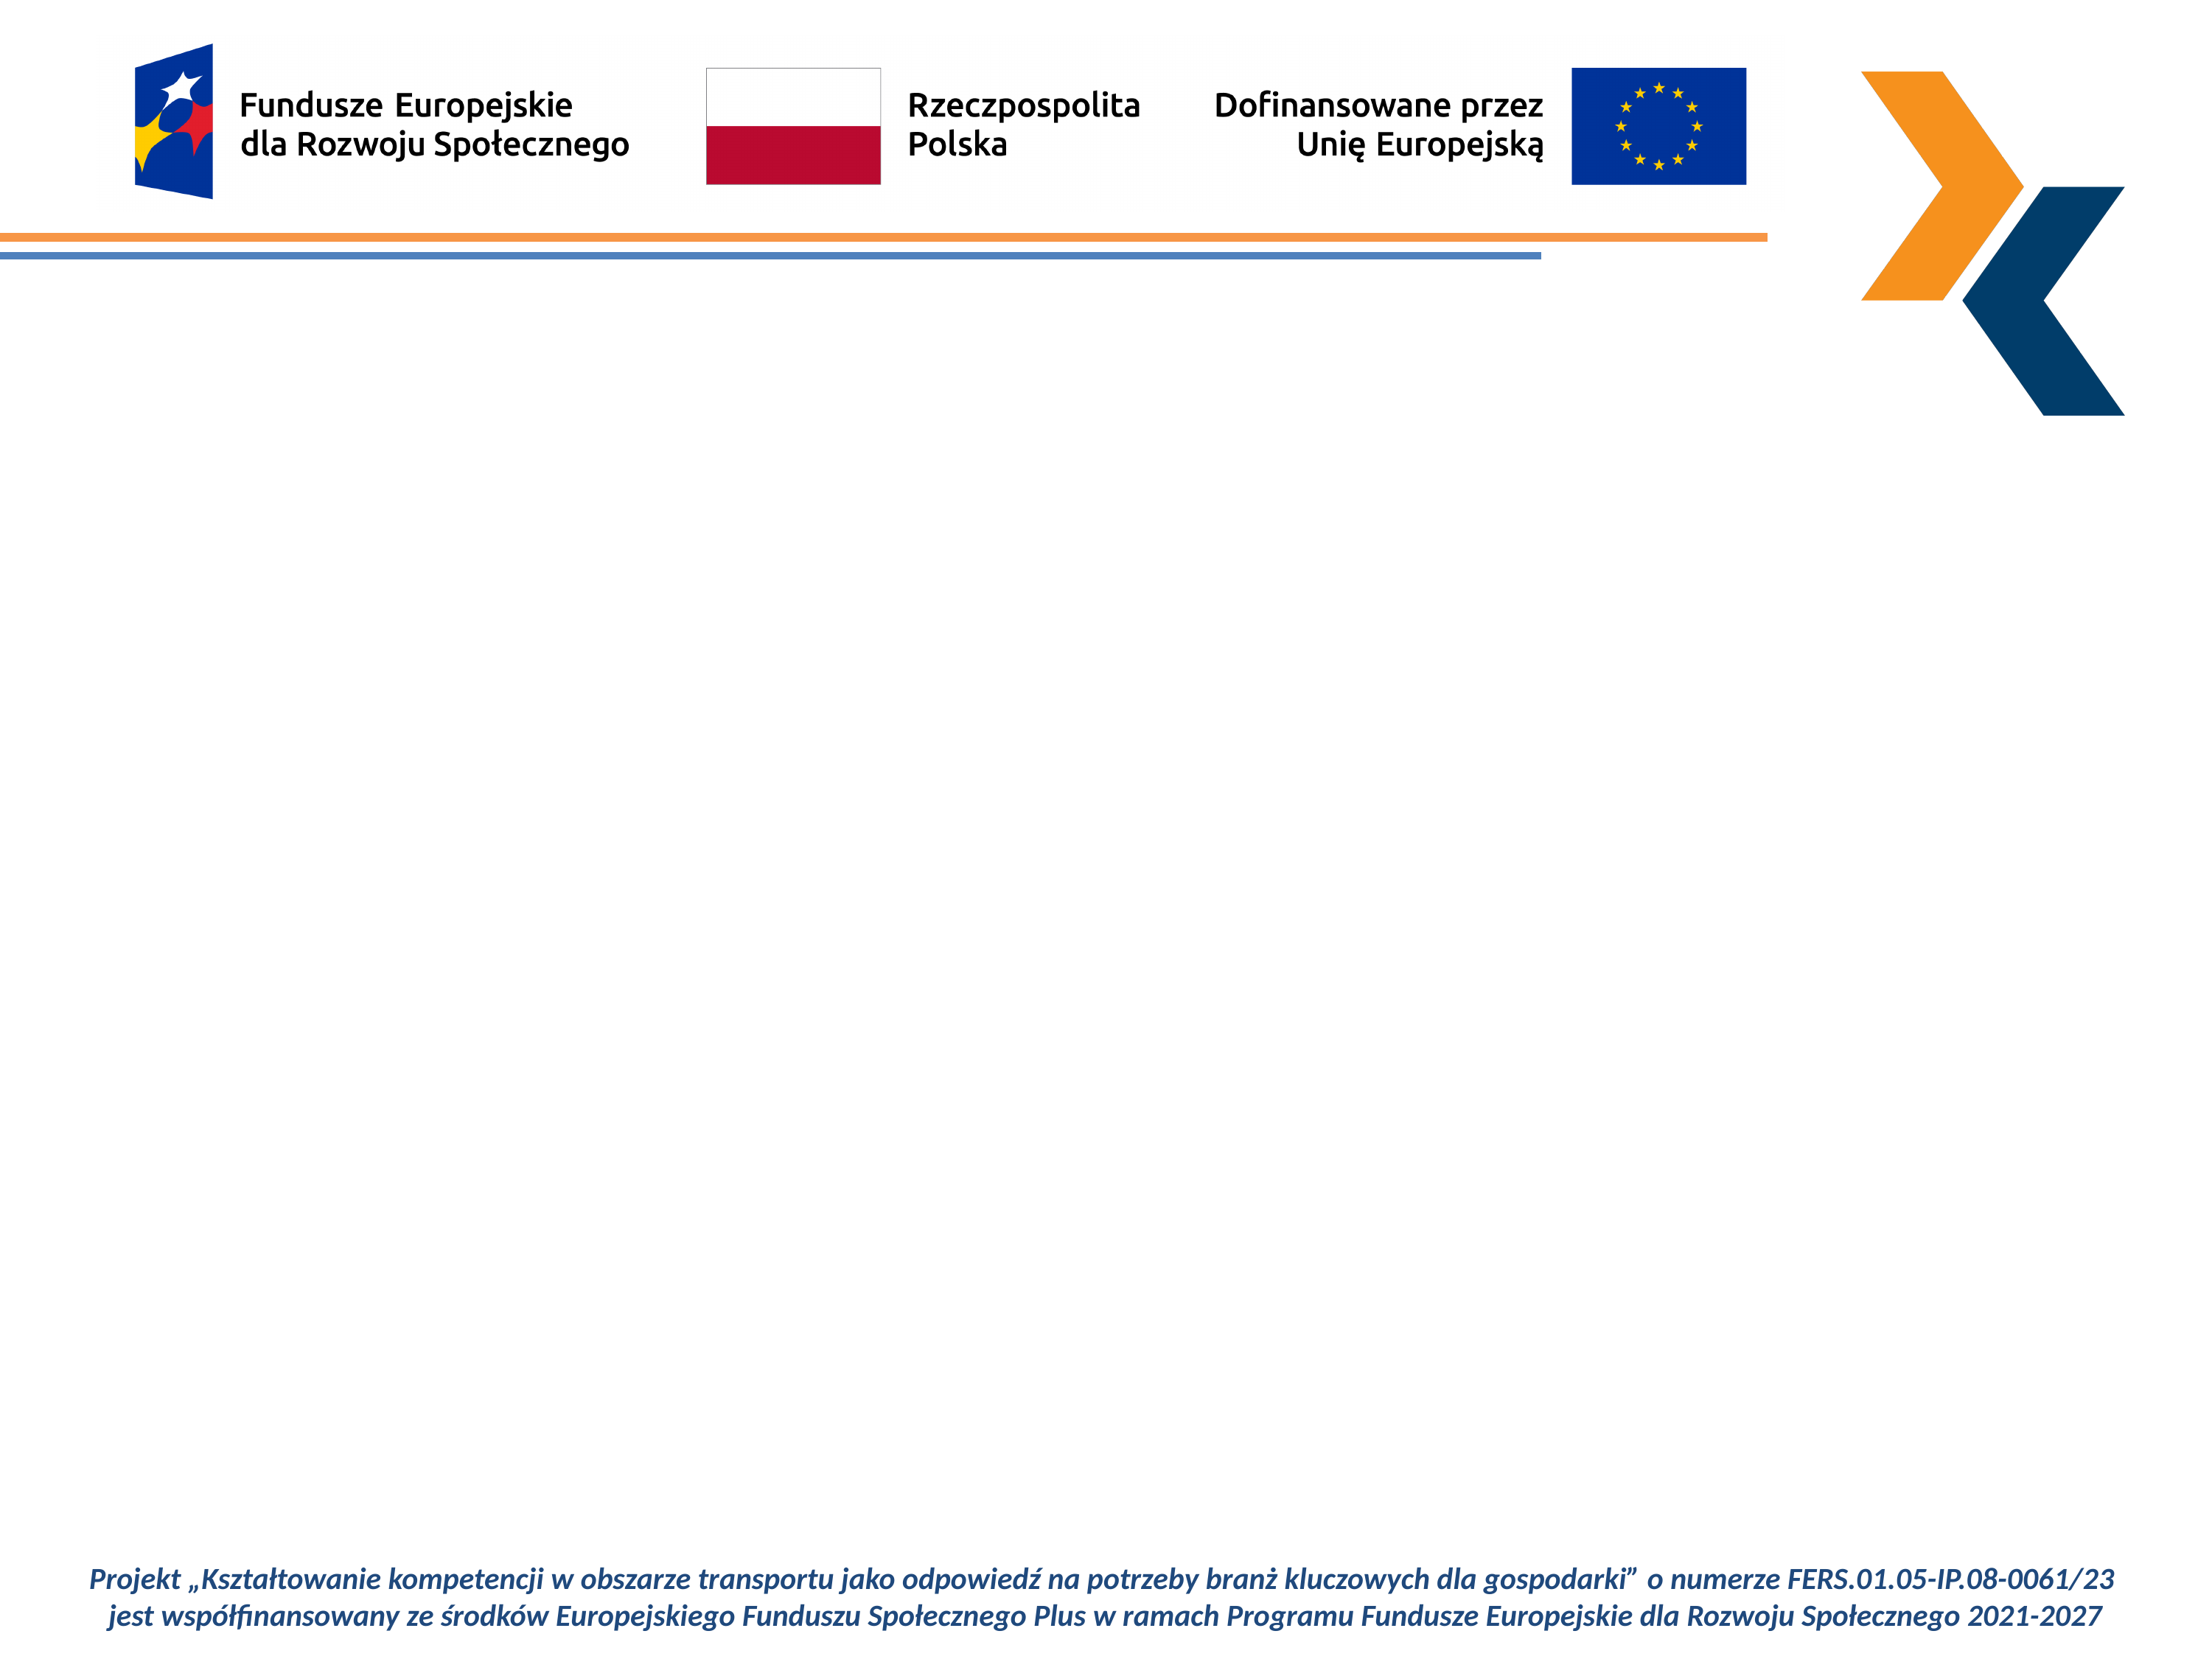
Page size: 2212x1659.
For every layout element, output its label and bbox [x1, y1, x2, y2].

picture [96, 35, 1785, 212]
picture [1861, 71, 2125, 416]
